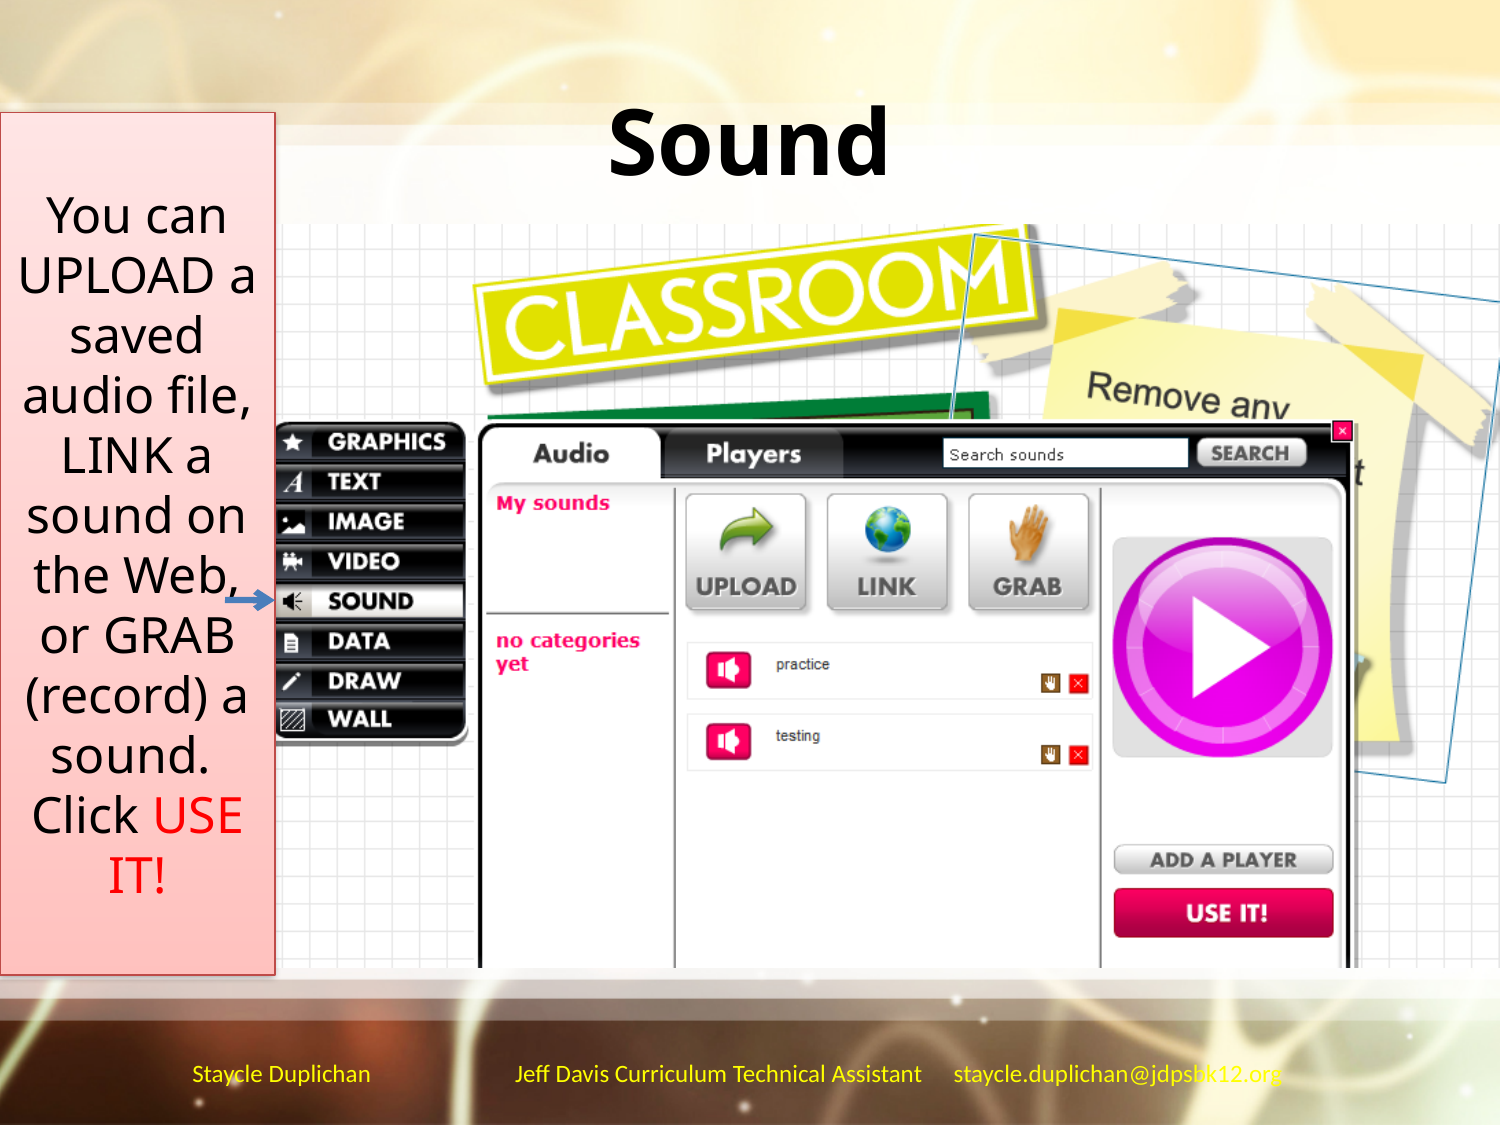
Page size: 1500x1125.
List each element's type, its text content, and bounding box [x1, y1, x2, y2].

text_box You can UPLOAD a saved audio file, LINK a sound on the Web, or GRAB (record) a sound. Click USE IT! [0, 112, 276, 976]
footer Staycle Duplichan Jeff Davis Curriculum Technical Assistant staycle.duplichan@jdpsbk12.org [0, 1042, 1475, 1103]
picture [0, 968, 1500, 1125]
title Sound [75, 45, 1425, 223]
picture [0, 0, 1500, 224]
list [242, 224, 1500, 968]
